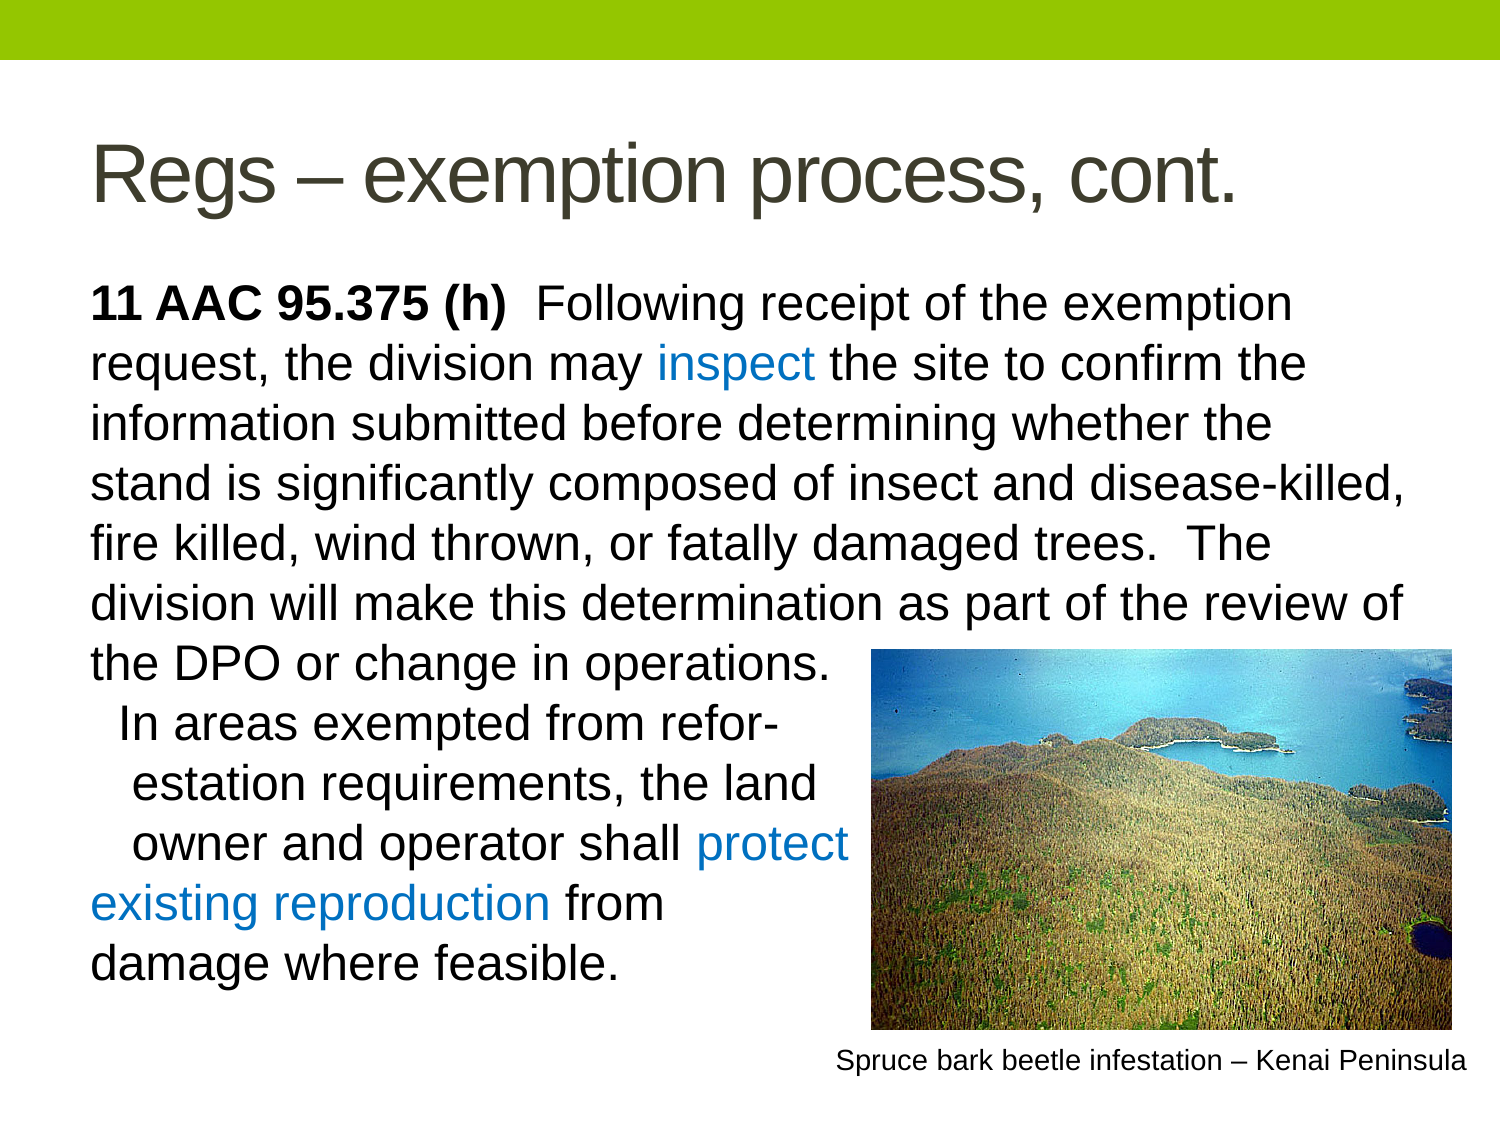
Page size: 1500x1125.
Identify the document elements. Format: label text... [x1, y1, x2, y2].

picture [871, 649, 1452, 1031]
list 11 AAC 95.375 (h) Following receipt of the exemption request, the division may inspect the site to confirm the information submitted before determining whether the stand is significantly composed of insect and disease-killed, fire killed, wind thrown, or fatally damaged trees. The division will make this determination as part of the review of the DPO or change in operations. In areas exempted from refor- estation requirements, the land owner and operator shall protect existing reproduction from logging damage where feasible. [75, 262, 1425, 1063]
text_box Spruce bark beetle infestation – Kenai Peninsula [820, 1033, 1496, 1084]
title Regs – exemption process, cont. [75, 87, 1425, 250]
